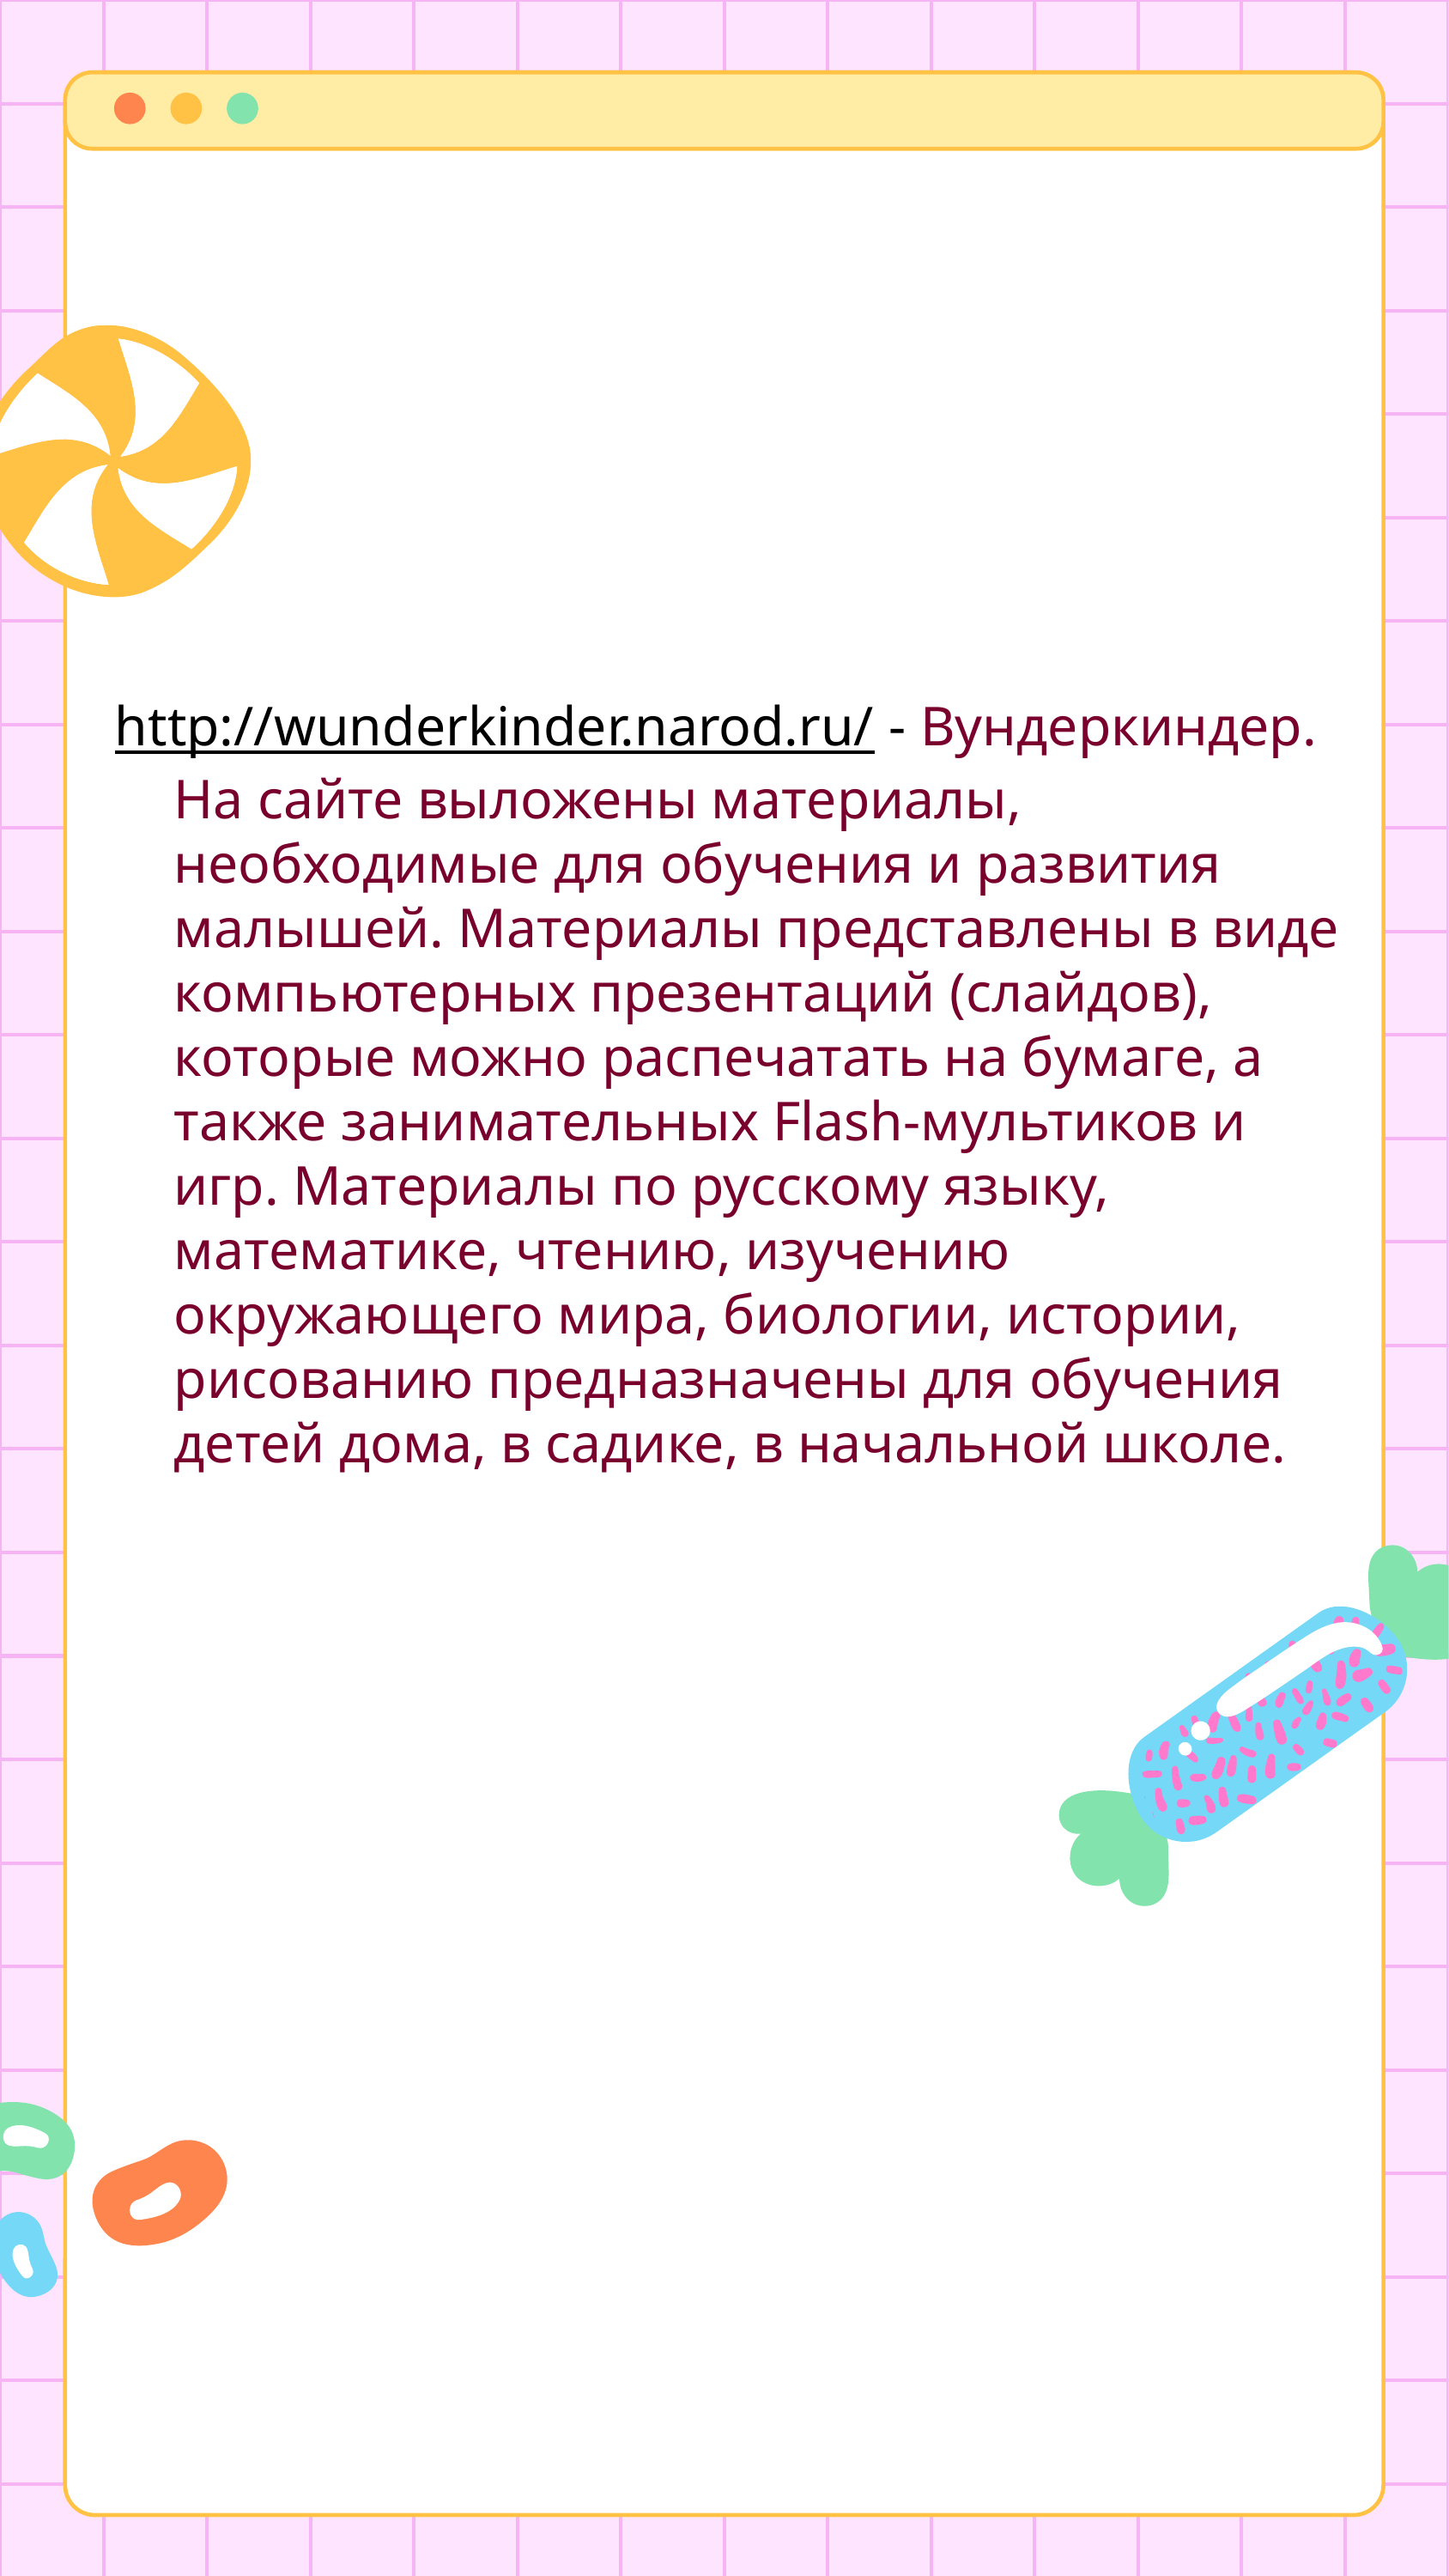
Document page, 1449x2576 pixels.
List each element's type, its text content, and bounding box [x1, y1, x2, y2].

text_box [1003, 1545, 1449, 1905]
subtitle http://wunderkinder.narod.ru/ - Вундеркиндер. На сайте выложены материалы, необходимые для обучения и развития малышей. Материалы представлены в виде компьютерных презентаций (слайдов), которые можно распечатать на бумаге, а также занимательных Flash-мультиков и игр. Материалы по русскому языку, математике, чтению, изучению окружающего мира, биологии, истории, рисованию предназначены для обучения детей дома, в садике, в начальной школе. [84, 667, 1387, 898]
